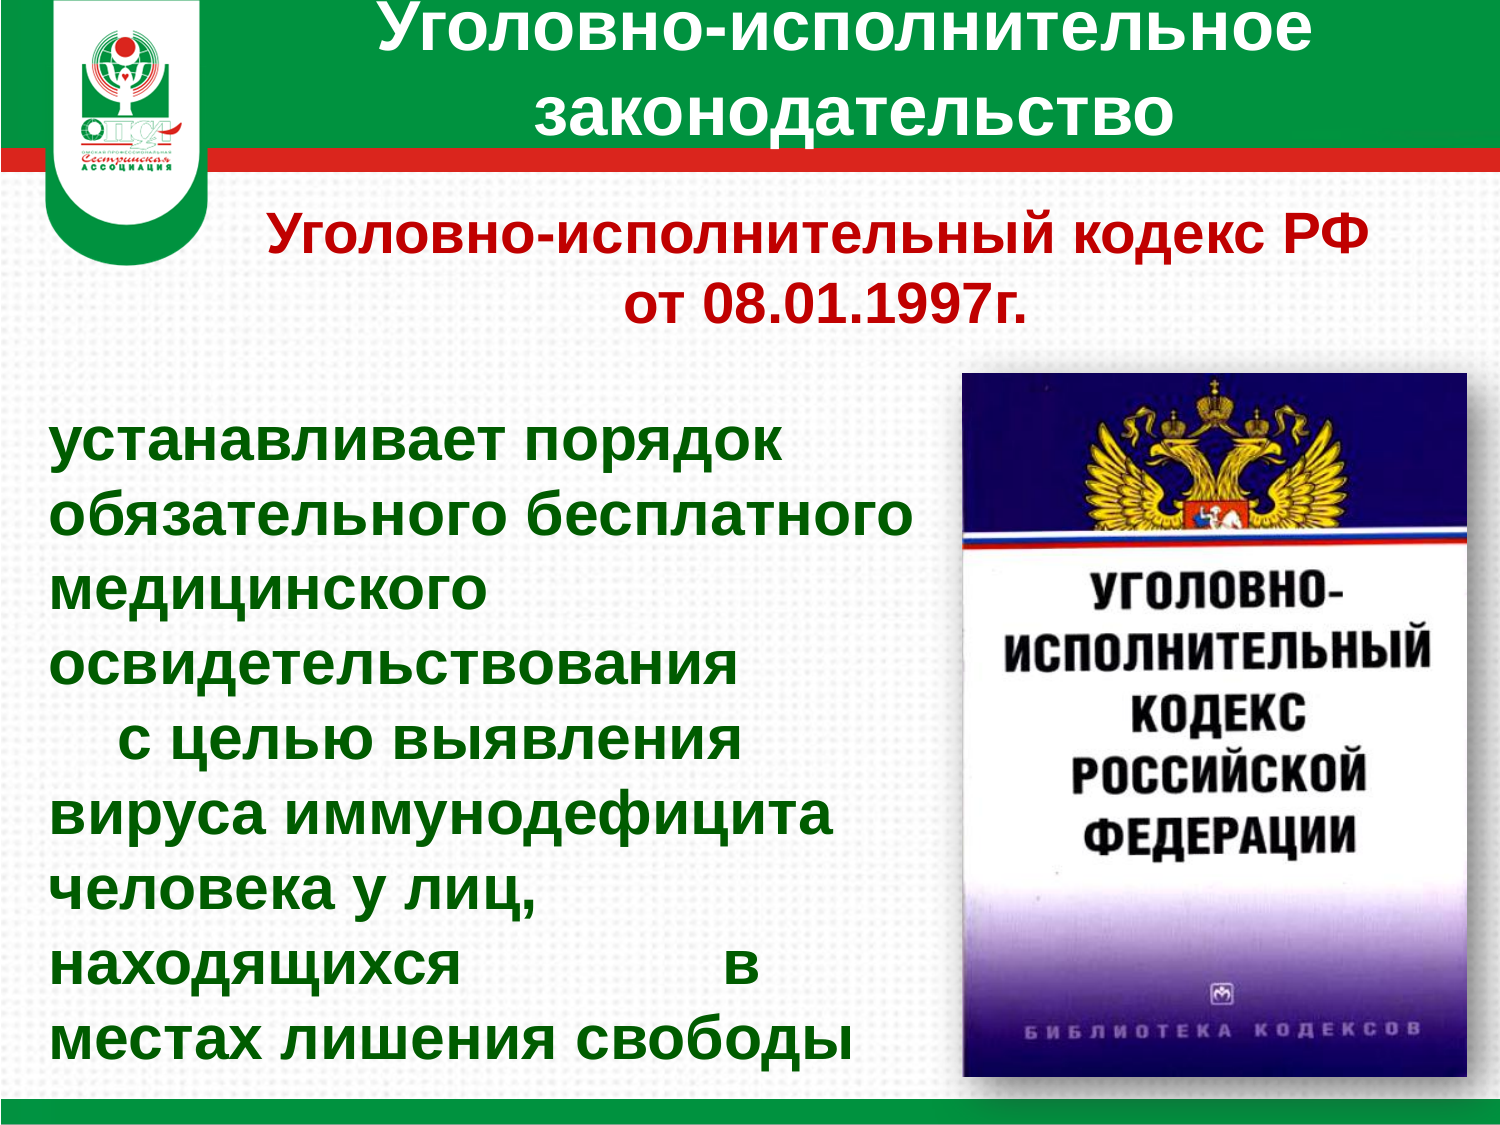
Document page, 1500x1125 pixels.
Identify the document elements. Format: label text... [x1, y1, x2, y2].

text_box устанавливает порядок обязательного бесплатного медицинского освидетельствования с целью выявления вируса иммунодефицита человека у лиц, находящихся в местах лишения свободы [33, 390, 949, 1080]
text_box Уголовно-исполнительный кодекс РФ от 08.01.1997г. [251, 187, 1402, 343]
picture [0, 0, 1500, 1125]
text_box Уголовно-исполнительное законодательство [210, 0, 1500, 157]
